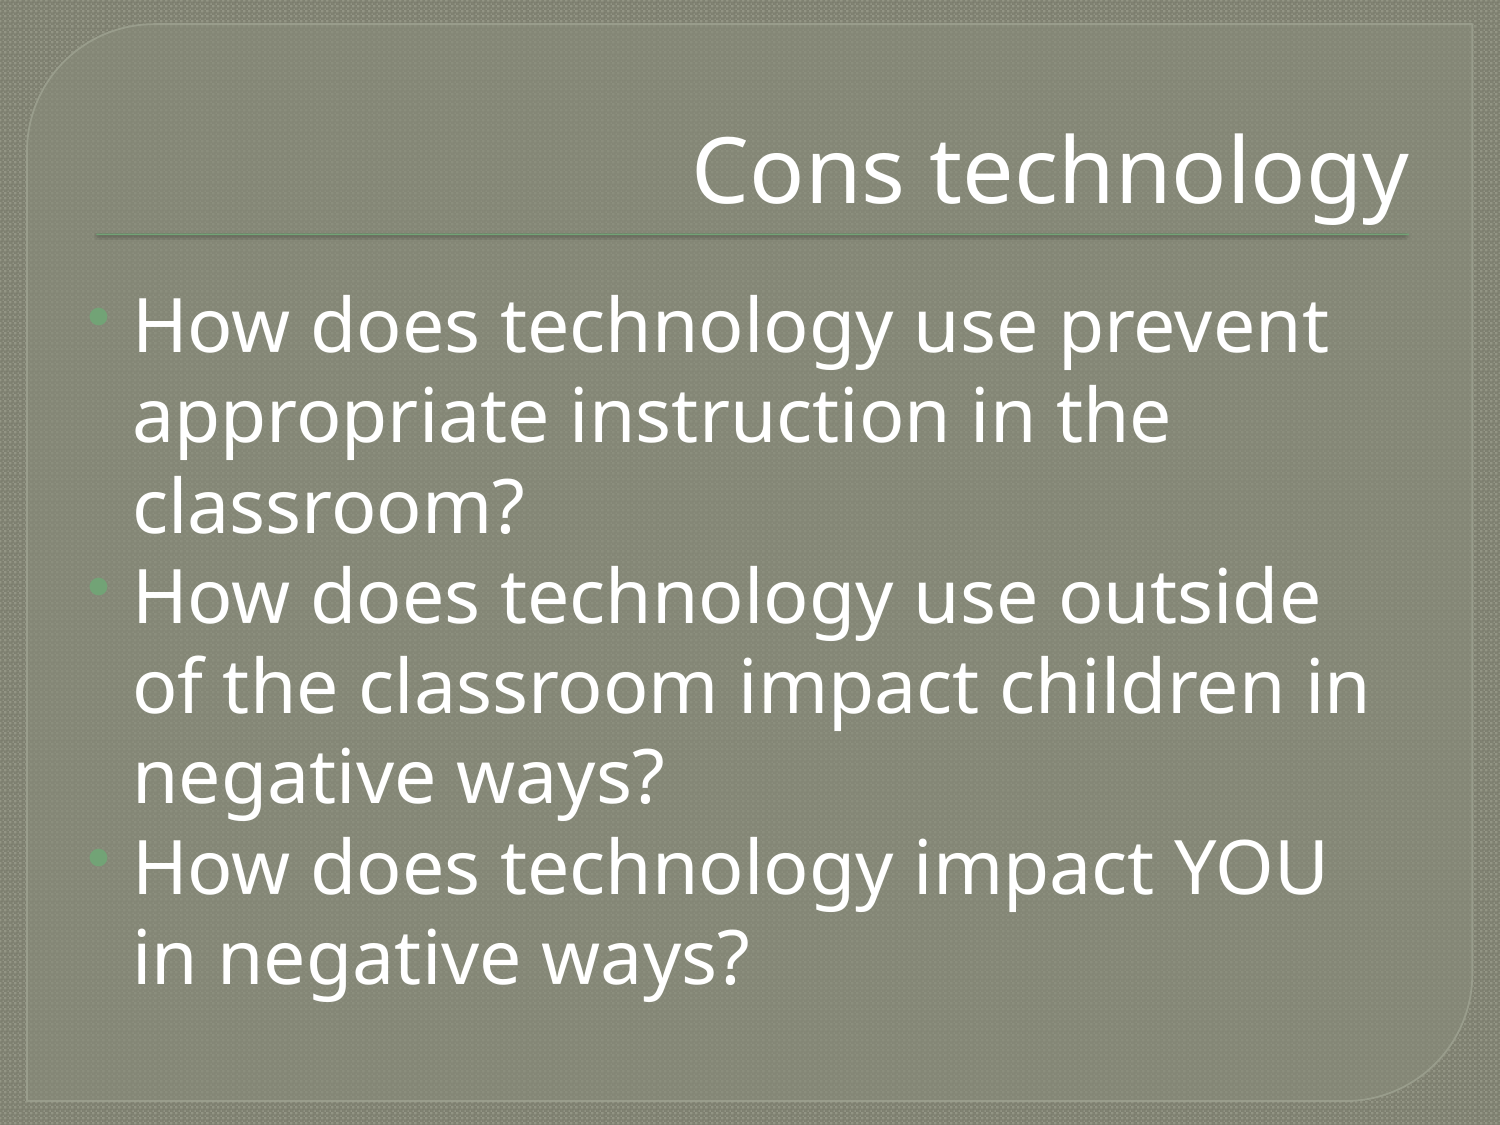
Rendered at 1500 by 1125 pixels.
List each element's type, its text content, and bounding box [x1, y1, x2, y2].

list How does technology use prevent appropriate instruction in the classroom? How does technology use outside of the classroom impact children in negative ways? How does technology impact YOU in negative ways? [75, 270, 1425, 1013]
title Cons technology [75, 41, 1425, 230]
